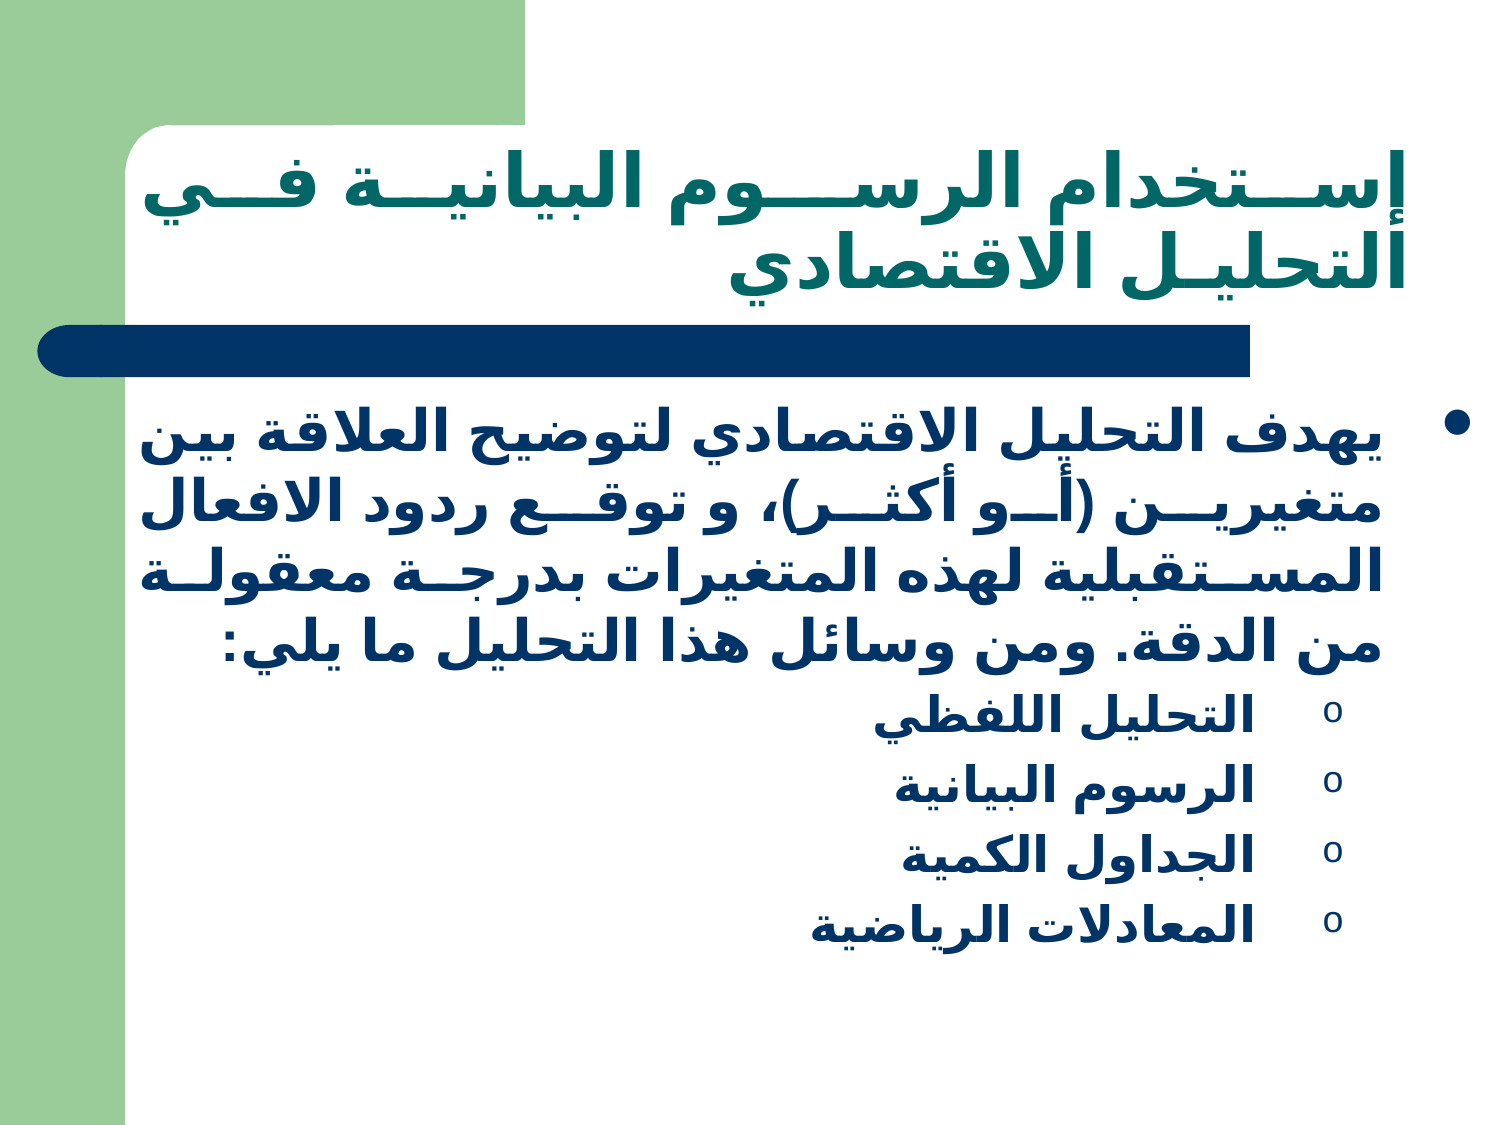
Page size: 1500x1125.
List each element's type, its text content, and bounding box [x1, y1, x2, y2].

list يهدف التحليل الاقتصادي لتوضيح العلاقة بين متغيرين (أو أكثر)، و توقع ردود الافعال المستقبلية لهذه المتغيرات بدرجة معقولة من الدقة. ومن وسائل هذا التحليل ما يلي: التحليل اللفظي الرسوم البيانية الجداول الكمية المعادلات الرياضية [123, 385, 1500, 1095]
title إستخدام الرسـوم البيانية في التحليـل الاقتصادي [124, 124, 1426, 313]
